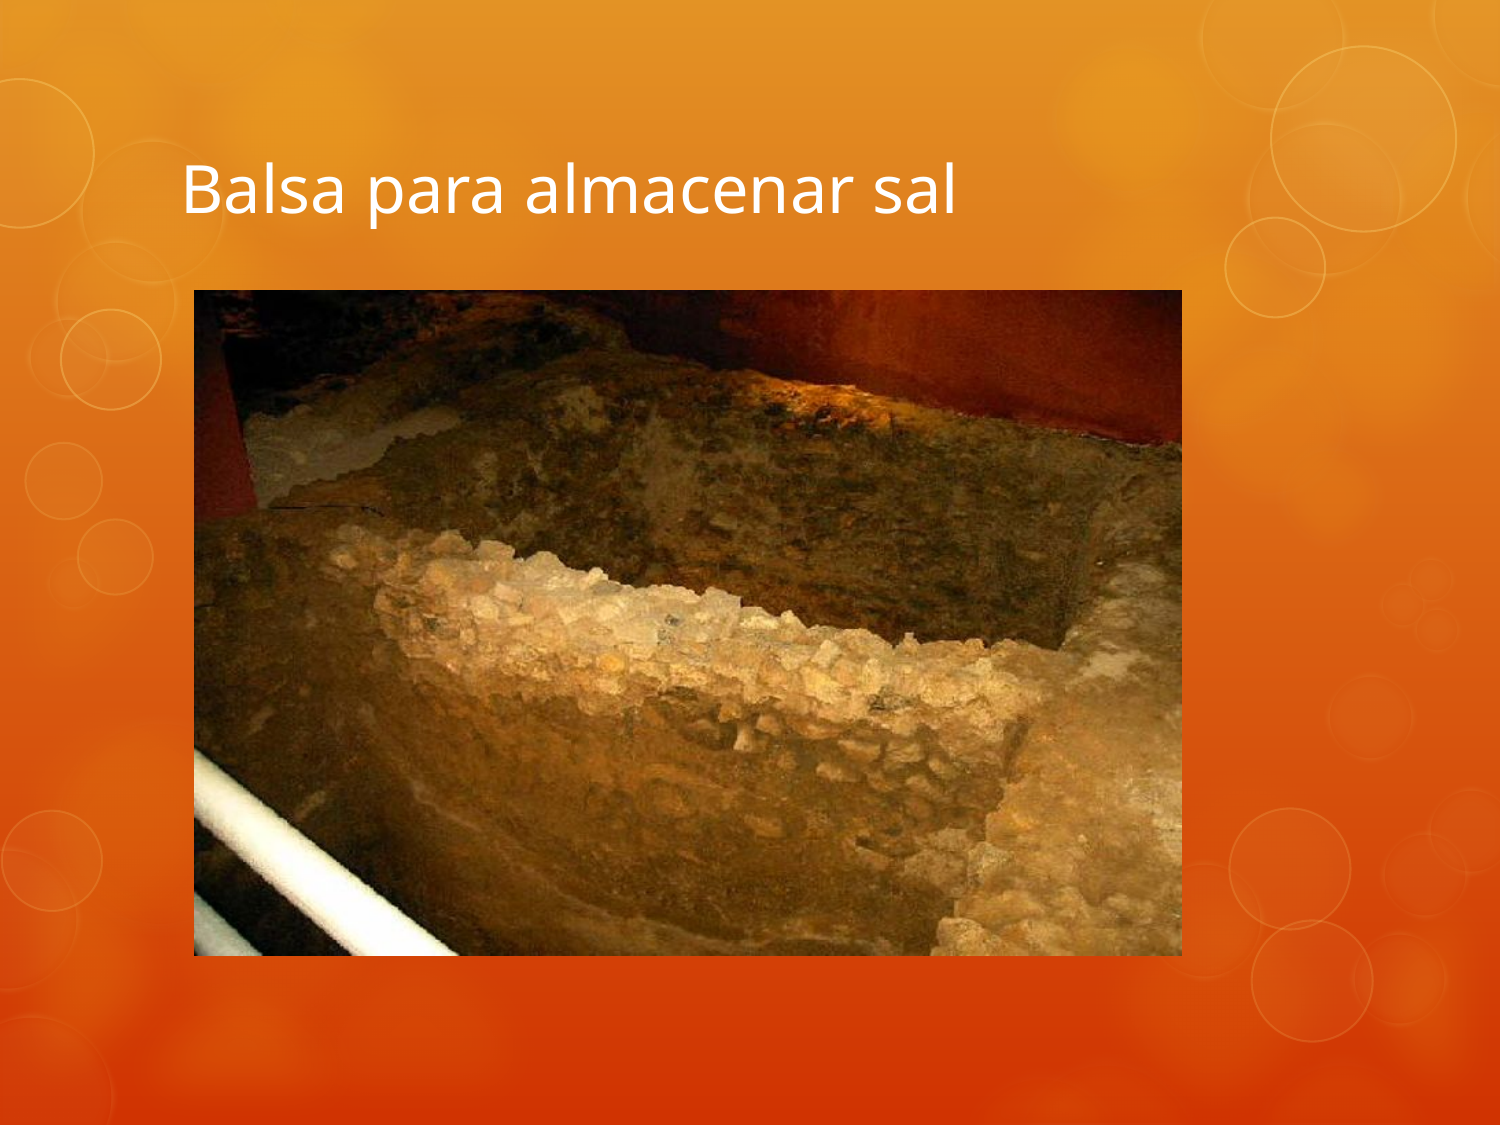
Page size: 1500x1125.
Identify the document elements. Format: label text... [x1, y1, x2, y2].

title Balsa para almacenar sal [165, 110, 1335, 263]
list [194, 290, 1182, 957]
